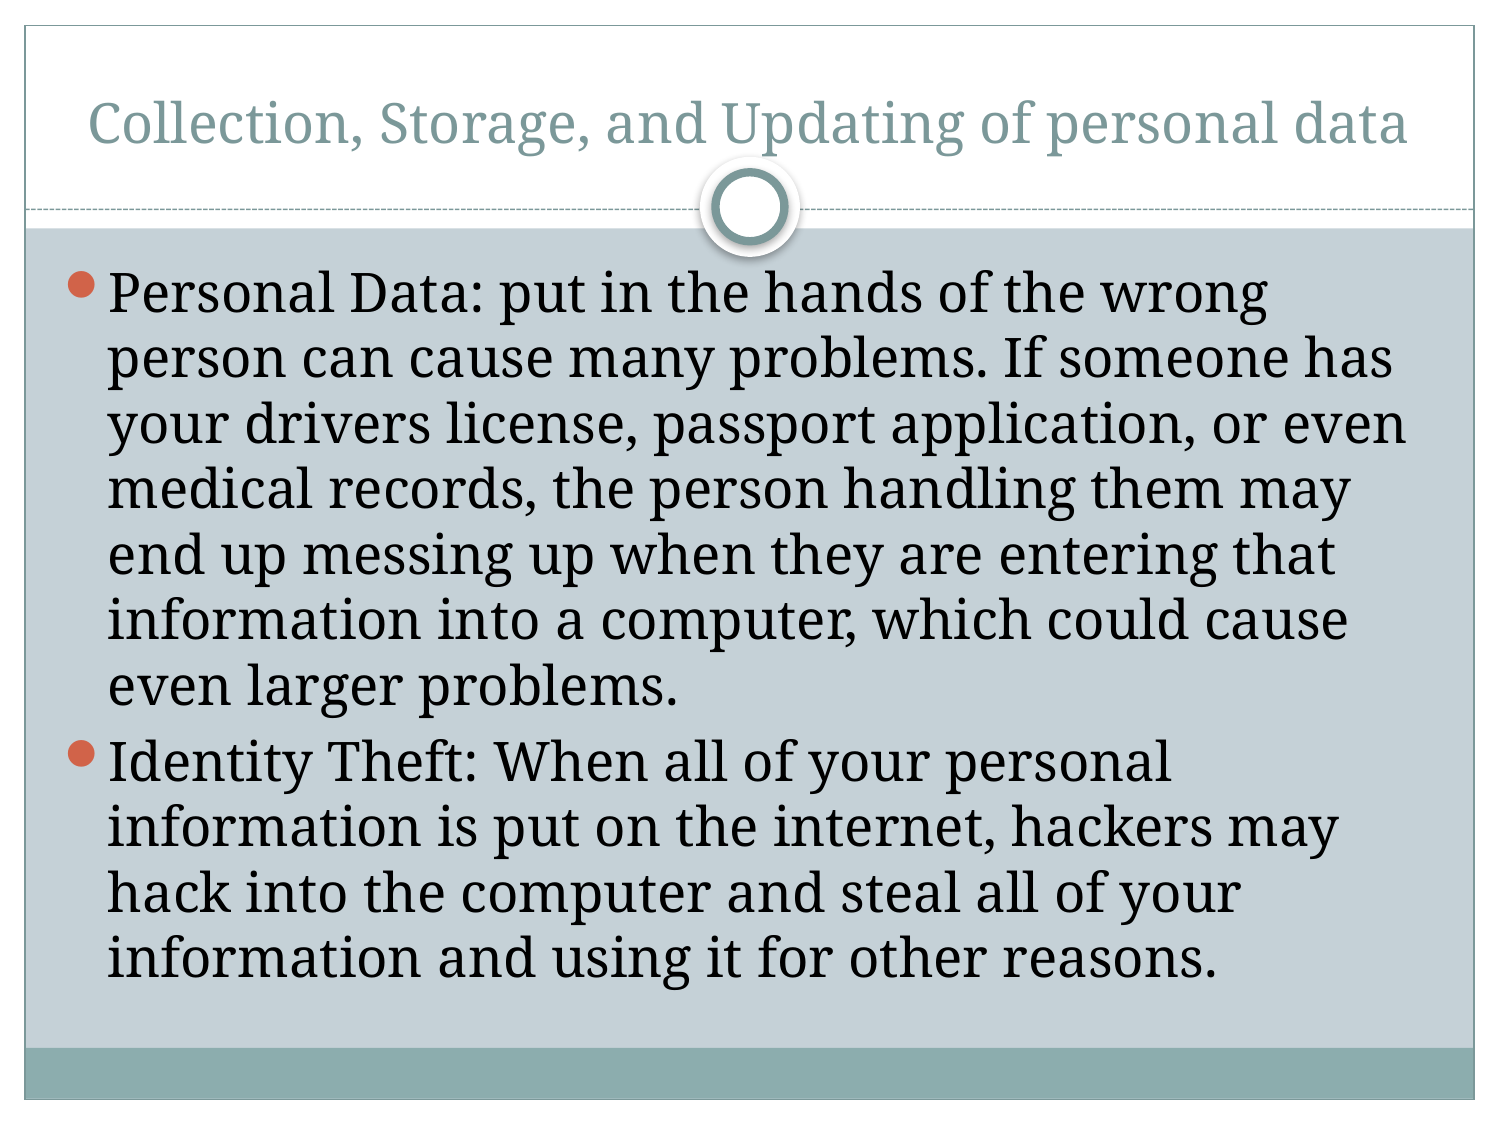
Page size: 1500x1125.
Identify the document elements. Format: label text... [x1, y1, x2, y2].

list Personal Data: put in the hands of the wrong person can cause many problems. If someone has your drivers license, passport application, or even medical records, the person handling them may end up messing up when they are entering that information into a computer, which could cause even larger problems. Identity Theft: When all of your personal information is put on the internet, hackers may hack into the computer and steal all of your information and using it for other reasons. [49, 250, 1445, 1001]
title Collection, Storage, and Updating of personal data [49, 37, 1450, 162]
